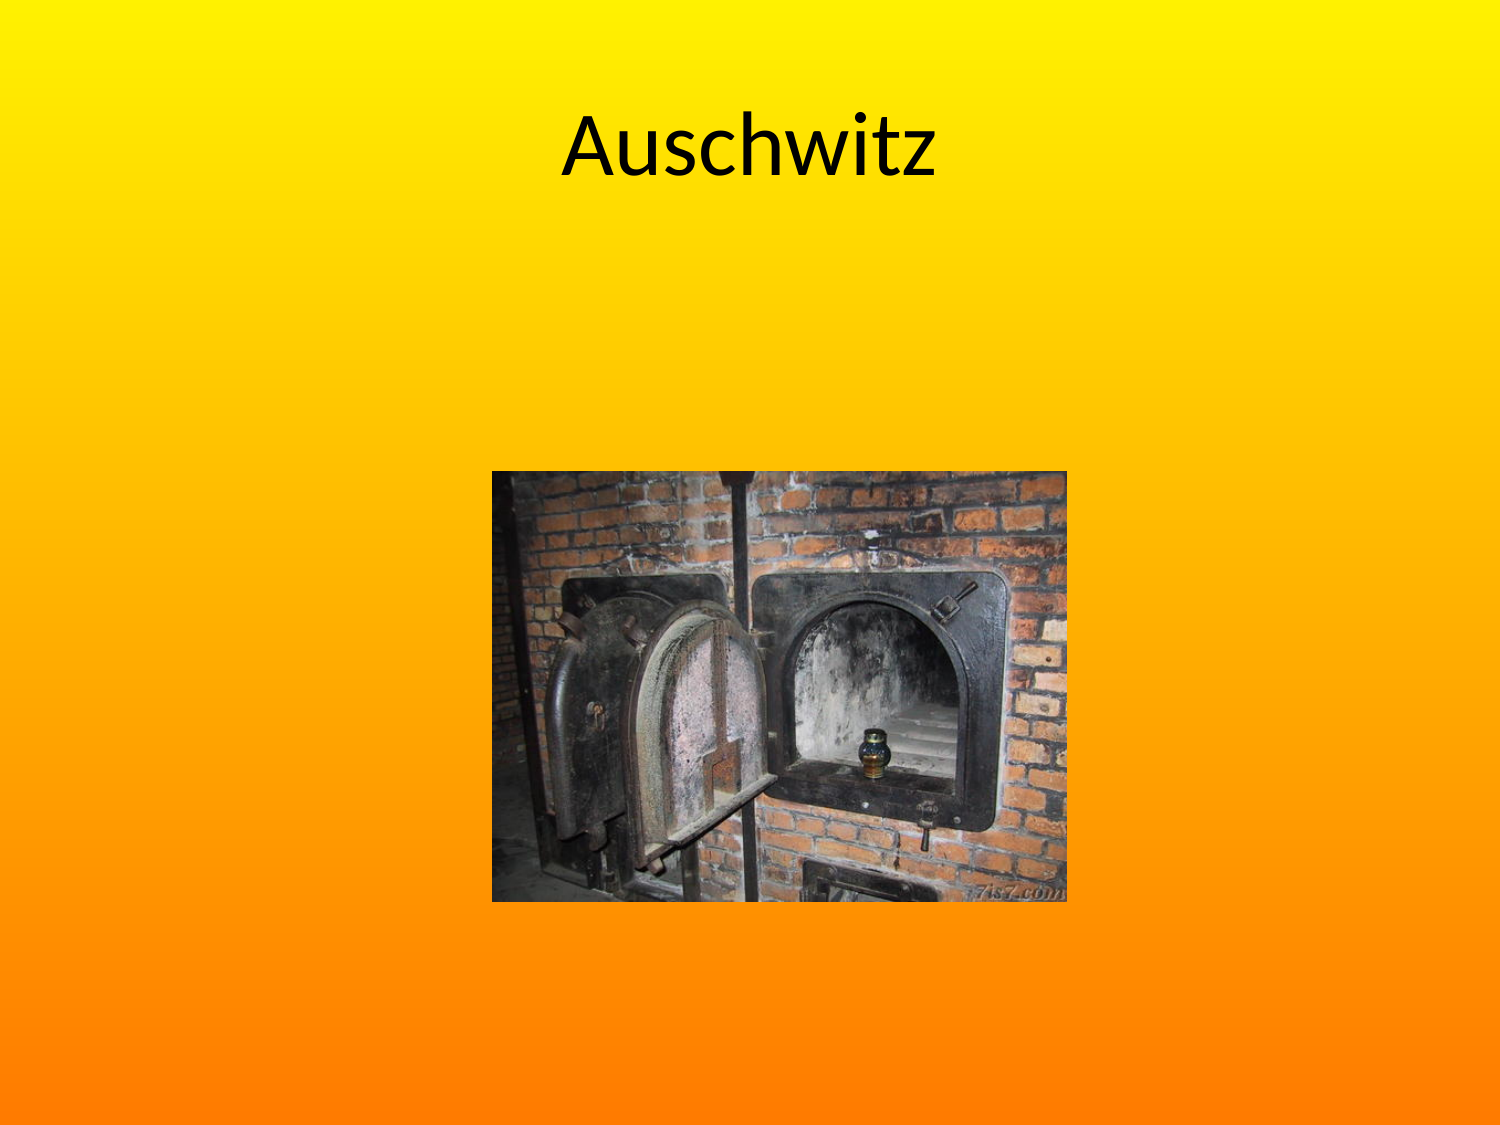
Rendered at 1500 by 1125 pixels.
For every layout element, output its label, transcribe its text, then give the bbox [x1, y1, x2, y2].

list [491, 470, 1067, 903]
title Auschwitz [75, 45, 1425, 233]
